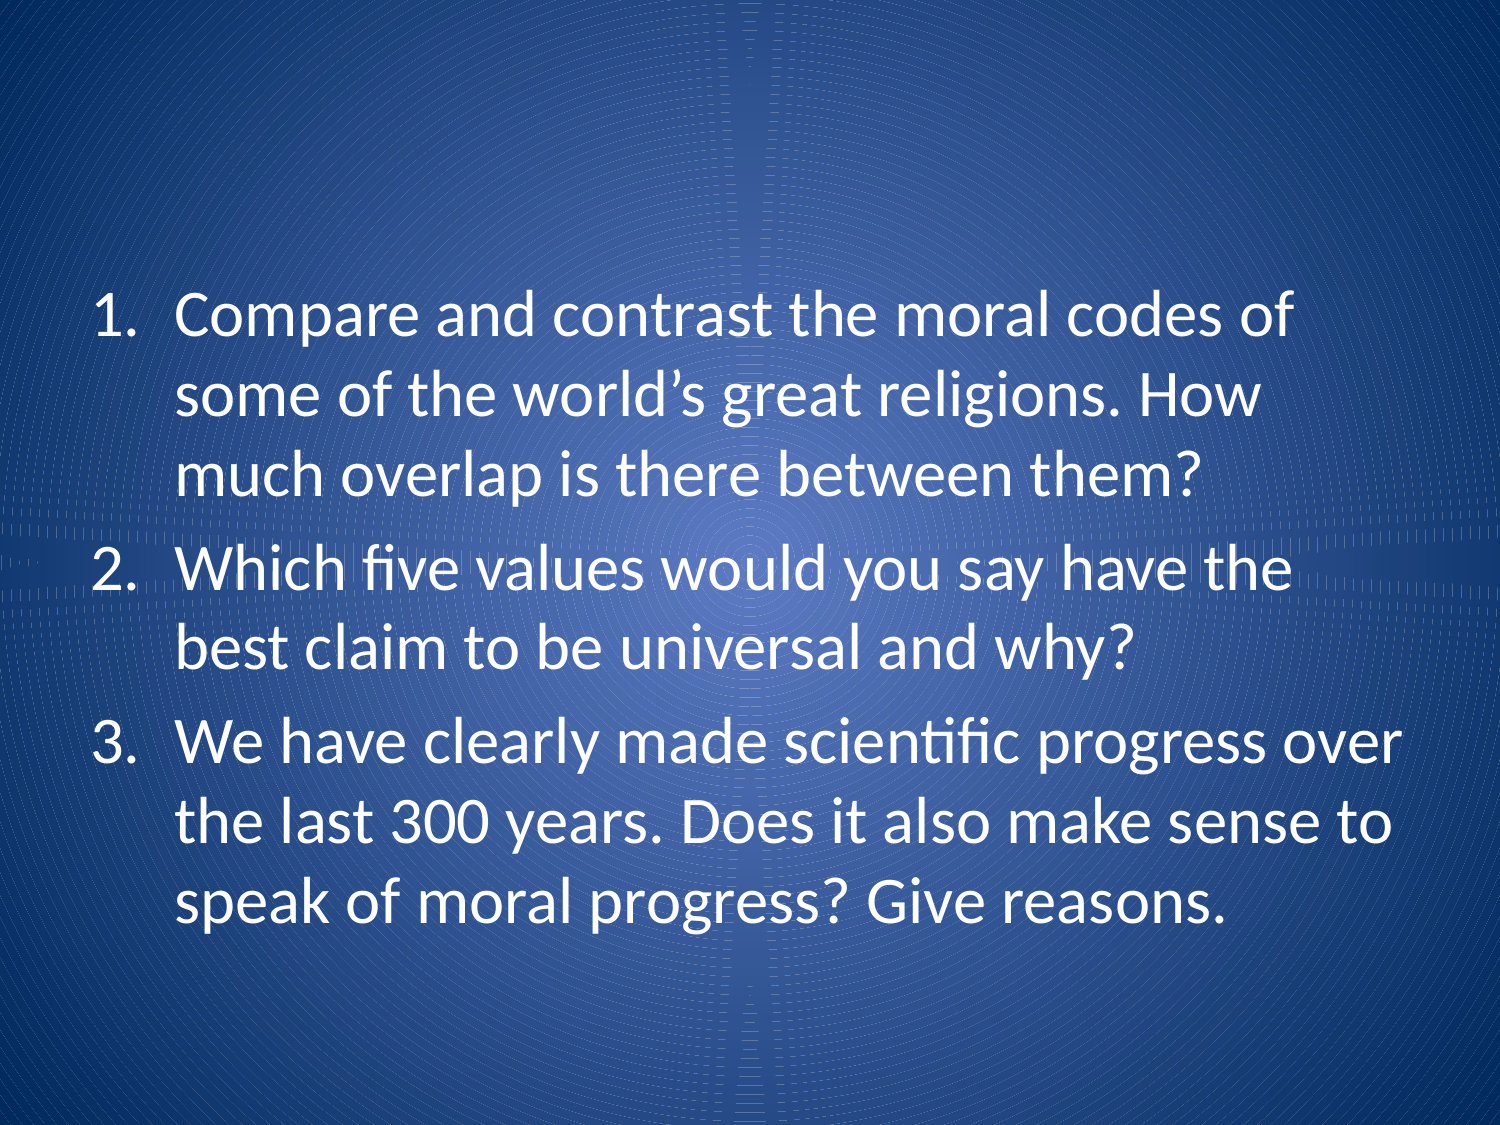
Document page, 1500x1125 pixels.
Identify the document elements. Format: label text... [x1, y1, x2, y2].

list Compare and contrast the moral codes of some of the world’s great religions. How much overlap is there between them? Which five values would you say have the best claim to be universal and why? We have clearly made scientific progress over the last 300 years. Does it also make sense to speak of moral progress? Give reasons. [75, 262, 1425, 1005]
